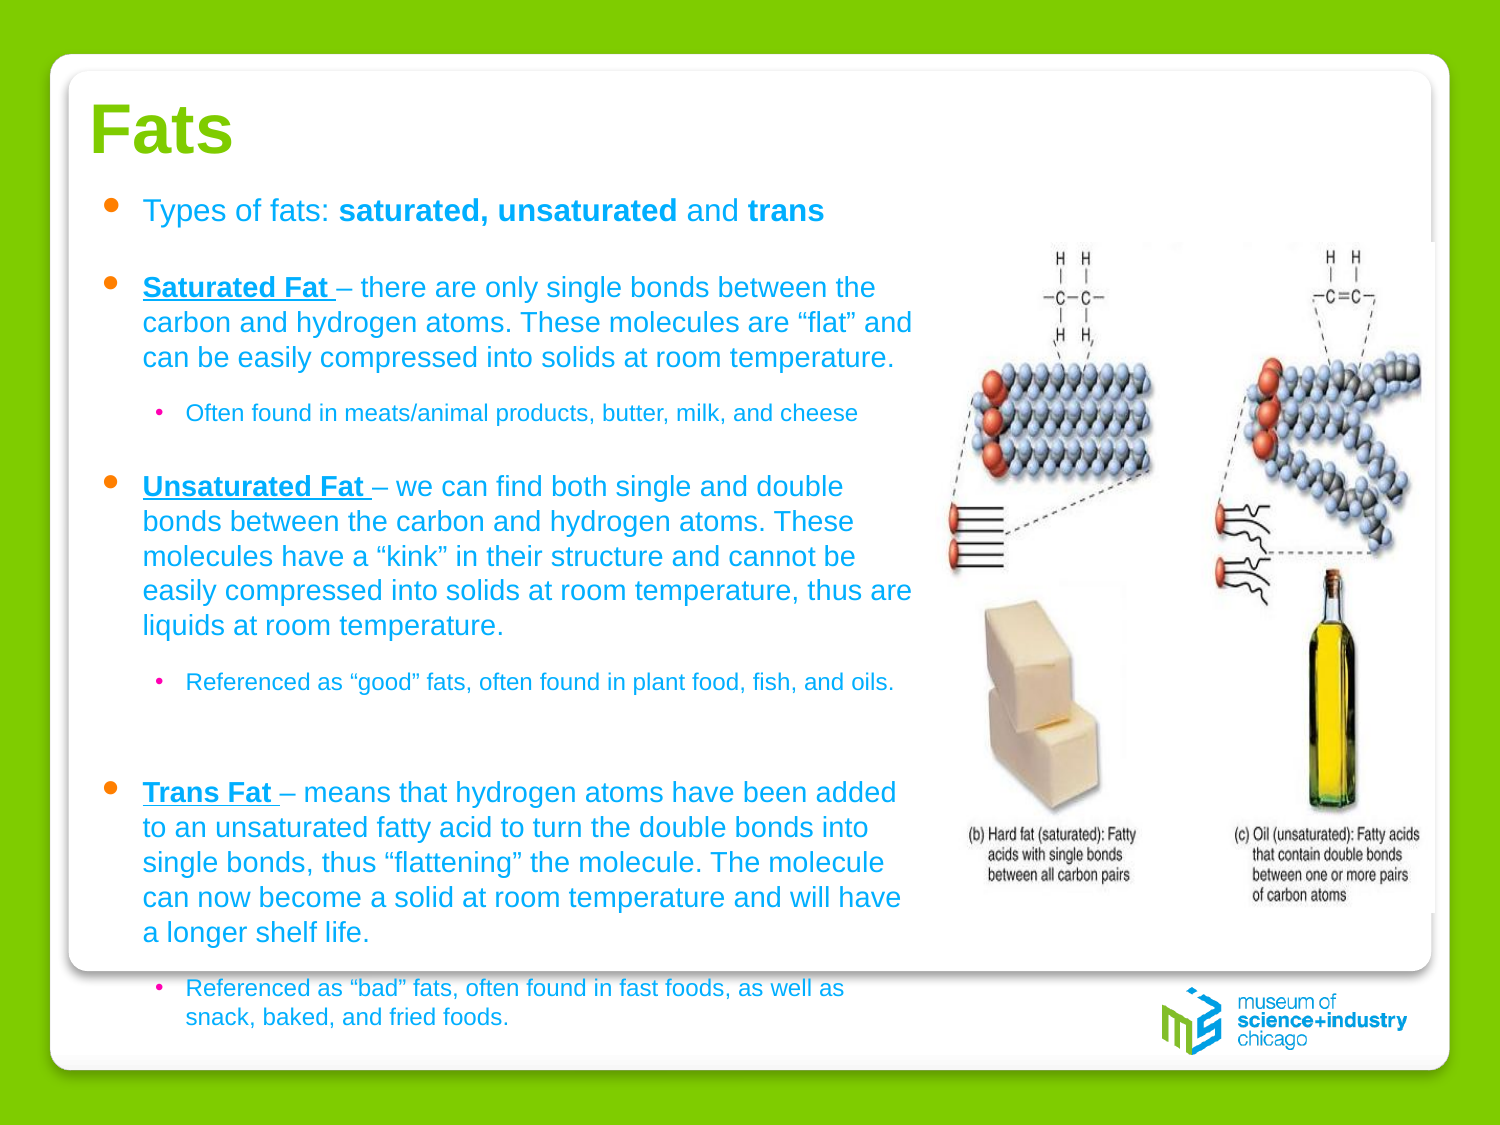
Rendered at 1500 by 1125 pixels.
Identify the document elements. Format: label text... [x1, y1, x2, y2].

title Fats [75, 75, 1418, 175]
picture [934, 242, 1436, 913]
list Types of fats: saturated, unsaturated and trans Saturated Fat – there are only single bonds between the carbon and hydrogen atoms. These molecules are “flat” and can be easily compressed into solids at room temperature. Often found in meats/animal products, butter, milk, and cheese Unsaturated Fat – we can find both single and double bonds between the carbon and hydrogen atoms. These molecules have a “kink” in their structure and cannot be easily compressed into solids at room temperature, thus are liquids at room temperature. Referenced as “good” fats, often found in plant food, fish, and oils. Trans Fat – means that hydrogen atoms have been added to an unsaturated fatty acid to turn the double bonds into single bonds, thus “flattening” the molecule. The molecule can now become a solid at room temperature and will have a longer shelf life. Referenced as “bad” fats, often found in fast foods, as well as snack, baked, and fried foods. [72, 174, 935, 1063]
picture [1162, 987, 1407, 1055]
